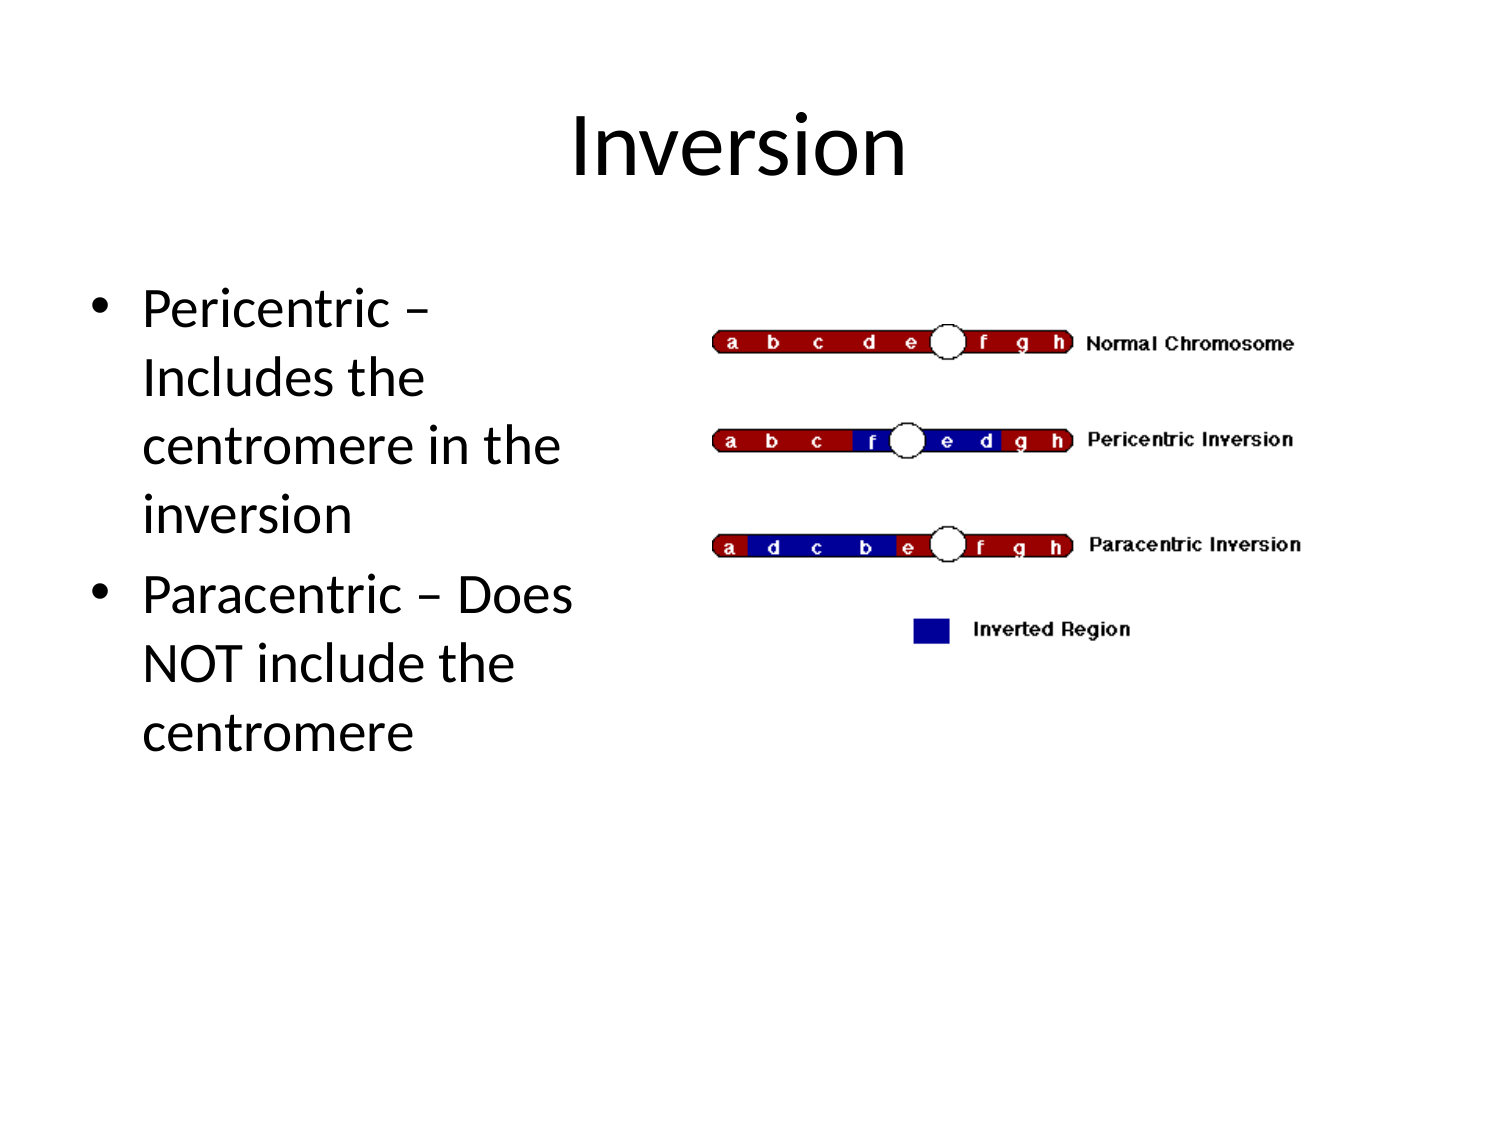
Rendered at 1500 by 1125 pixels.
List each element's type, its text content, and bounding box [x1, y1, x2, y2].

title Inversion [75, 45, 1425, 233]
list Pericentric – Includes the centromere in the inversion Paracentric – Does NOT include the centromere [75, 262, 650, 775]
picture [712, 324, 1338, 677]
